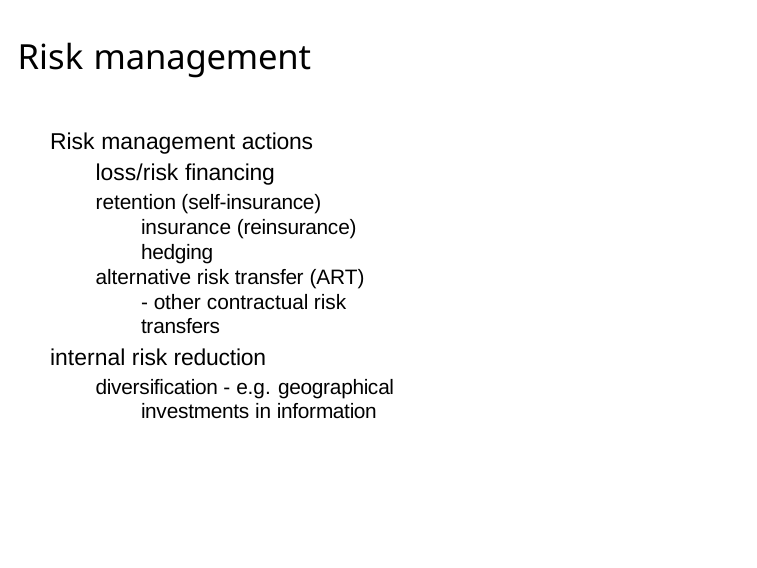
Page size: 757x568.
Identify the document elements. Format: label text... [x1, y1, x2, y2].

text_box Risk management actions loss/risk financing retention (self-insurance) insurance (reinsurance) hedging alternative risk transfer (ART) - other contractual risk transfers internal risk reduction diversification - e.g. geographical investments in information [48, 121, 711, 424]
title Risk management [0, 0, 756, 103]
